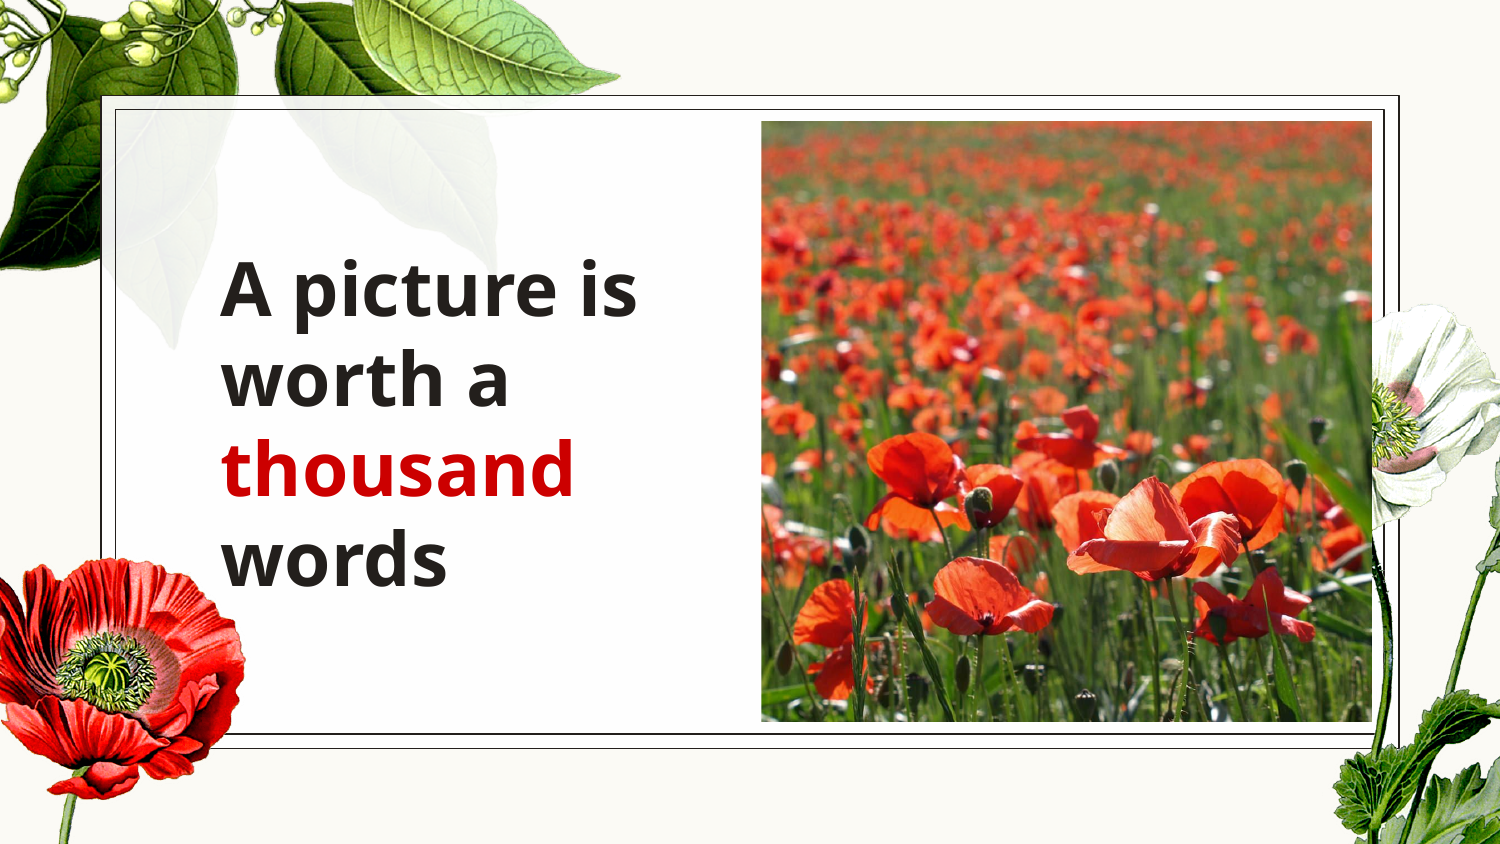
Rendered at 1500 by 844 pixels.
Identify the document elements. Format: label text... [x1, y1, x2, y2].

title A picture is worth a thousand words [205, 110, 691, 733]
picture [0, 550, 252, 844]
picture [761, 121, 1500, 844]
picture [0, 0, 624, 376]
